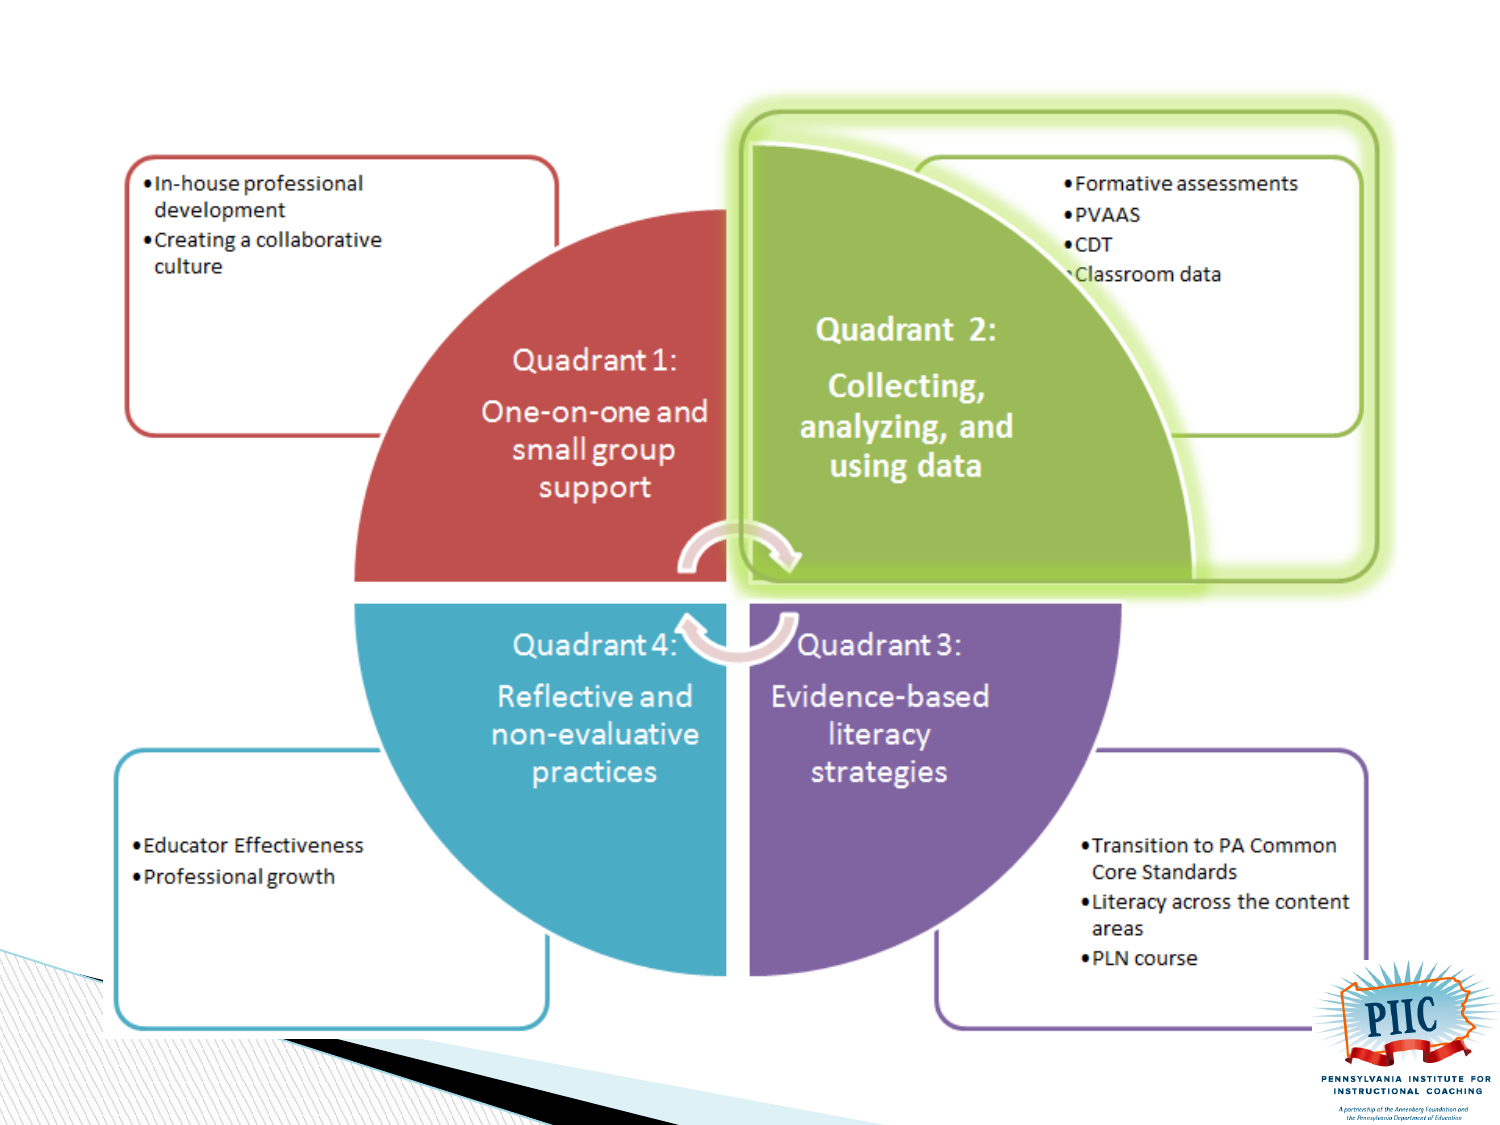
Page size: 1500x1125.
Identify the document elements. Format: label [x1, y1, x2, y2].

picture [102, 86, 1500, 1122]
